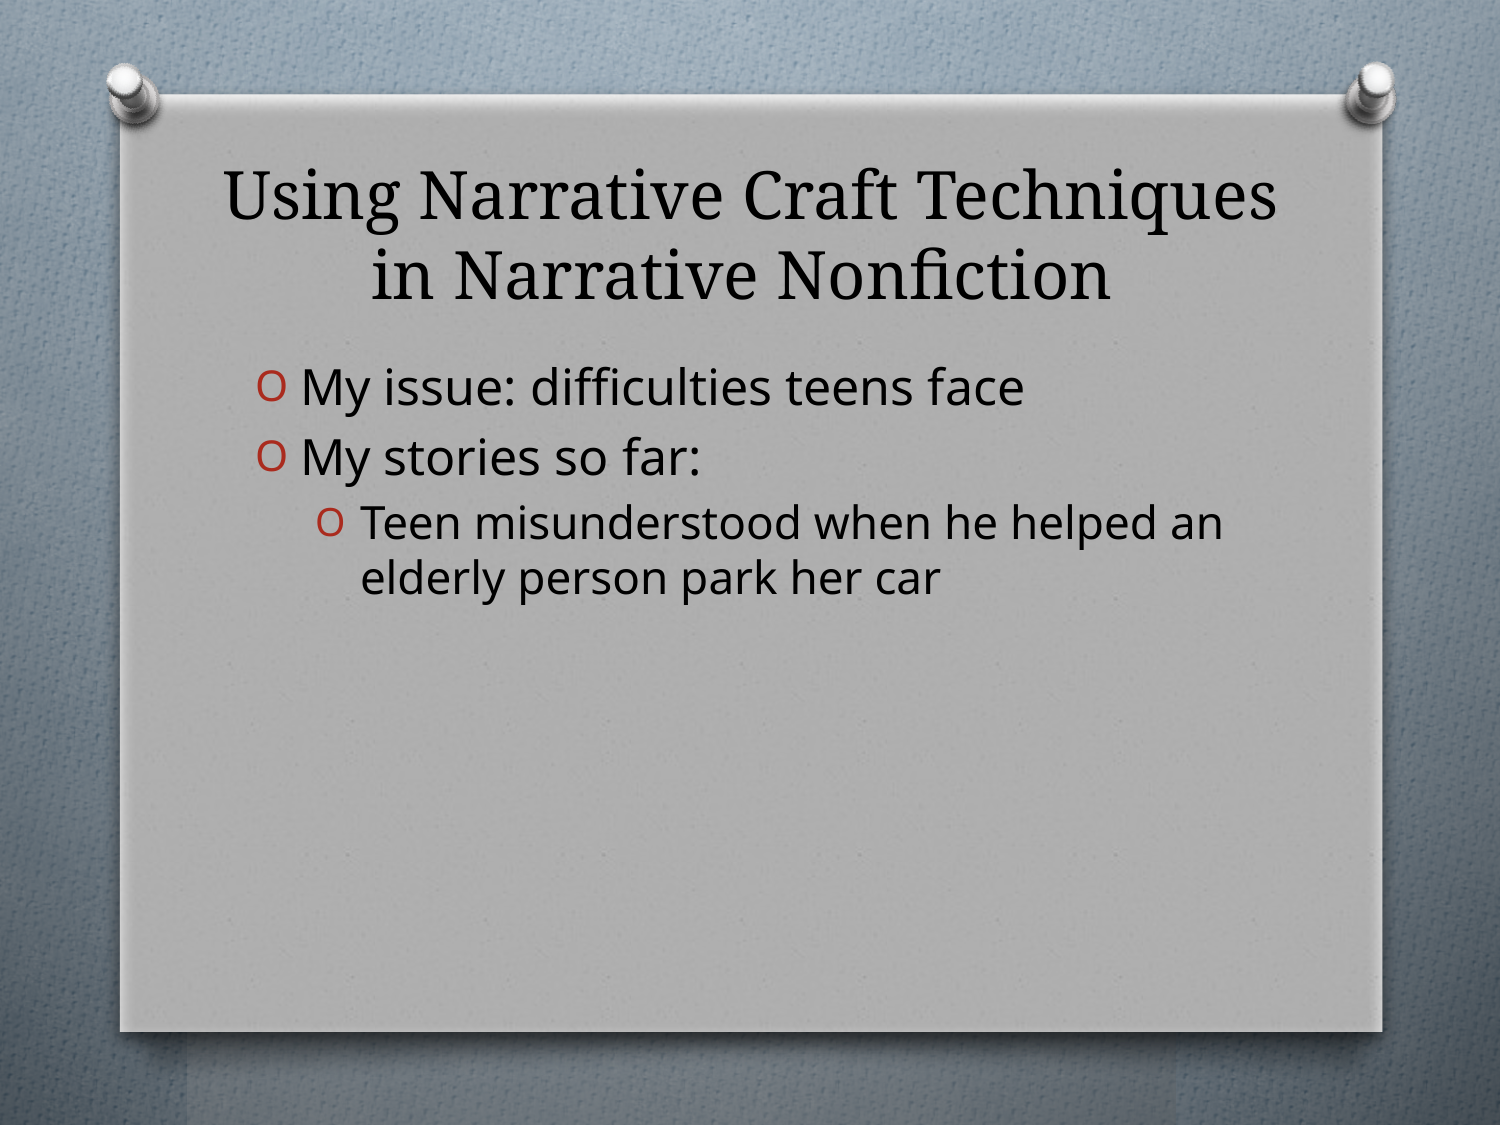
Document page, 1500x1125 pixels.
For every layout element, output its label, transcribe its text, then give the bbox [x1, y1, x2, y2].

title Using Narrative Craft Techniques in Narrative Nonfiction [179, 134, 1323, 332]
list My issue: difficulties teens face My stories so far: Teen misunderstood when he helped an elderly person park her car [240, 347, 1257, 939]
picture [75, 29, 198, 153]
picture [1317, 35, 1439, 156]
